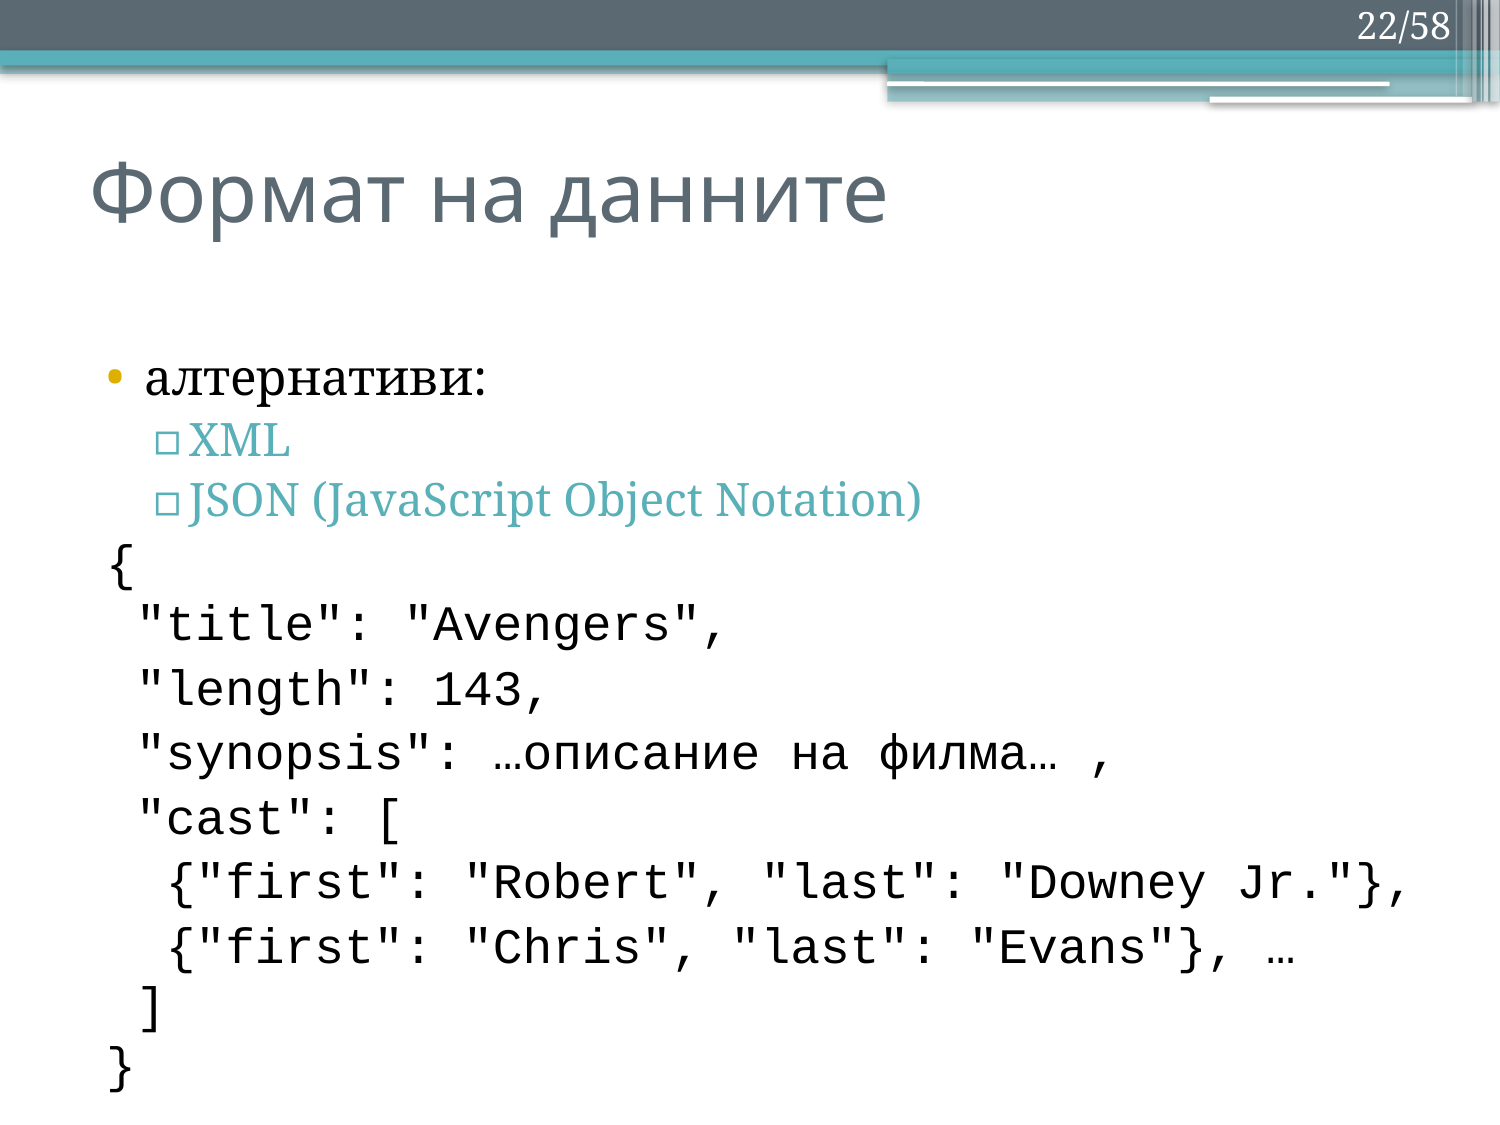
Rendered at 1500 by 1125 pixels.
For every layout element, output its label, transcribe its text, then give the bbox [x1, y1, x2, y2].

title Формат на данните [75, 101, 1425, 277]
list алтернативи: XML JSON (JavaScript Object Notation) { "title": "Avengers", "length": 143, "synopsis": …описание на филма… , "cast": [ {"first": "Robert", "last": "Downey Jr."}, {"first": "Chris", "last": "Evans"}, … ] } [75, 338, 1483, 1106]
slide_number 22/58 [1305, 0, 1466, 61]
